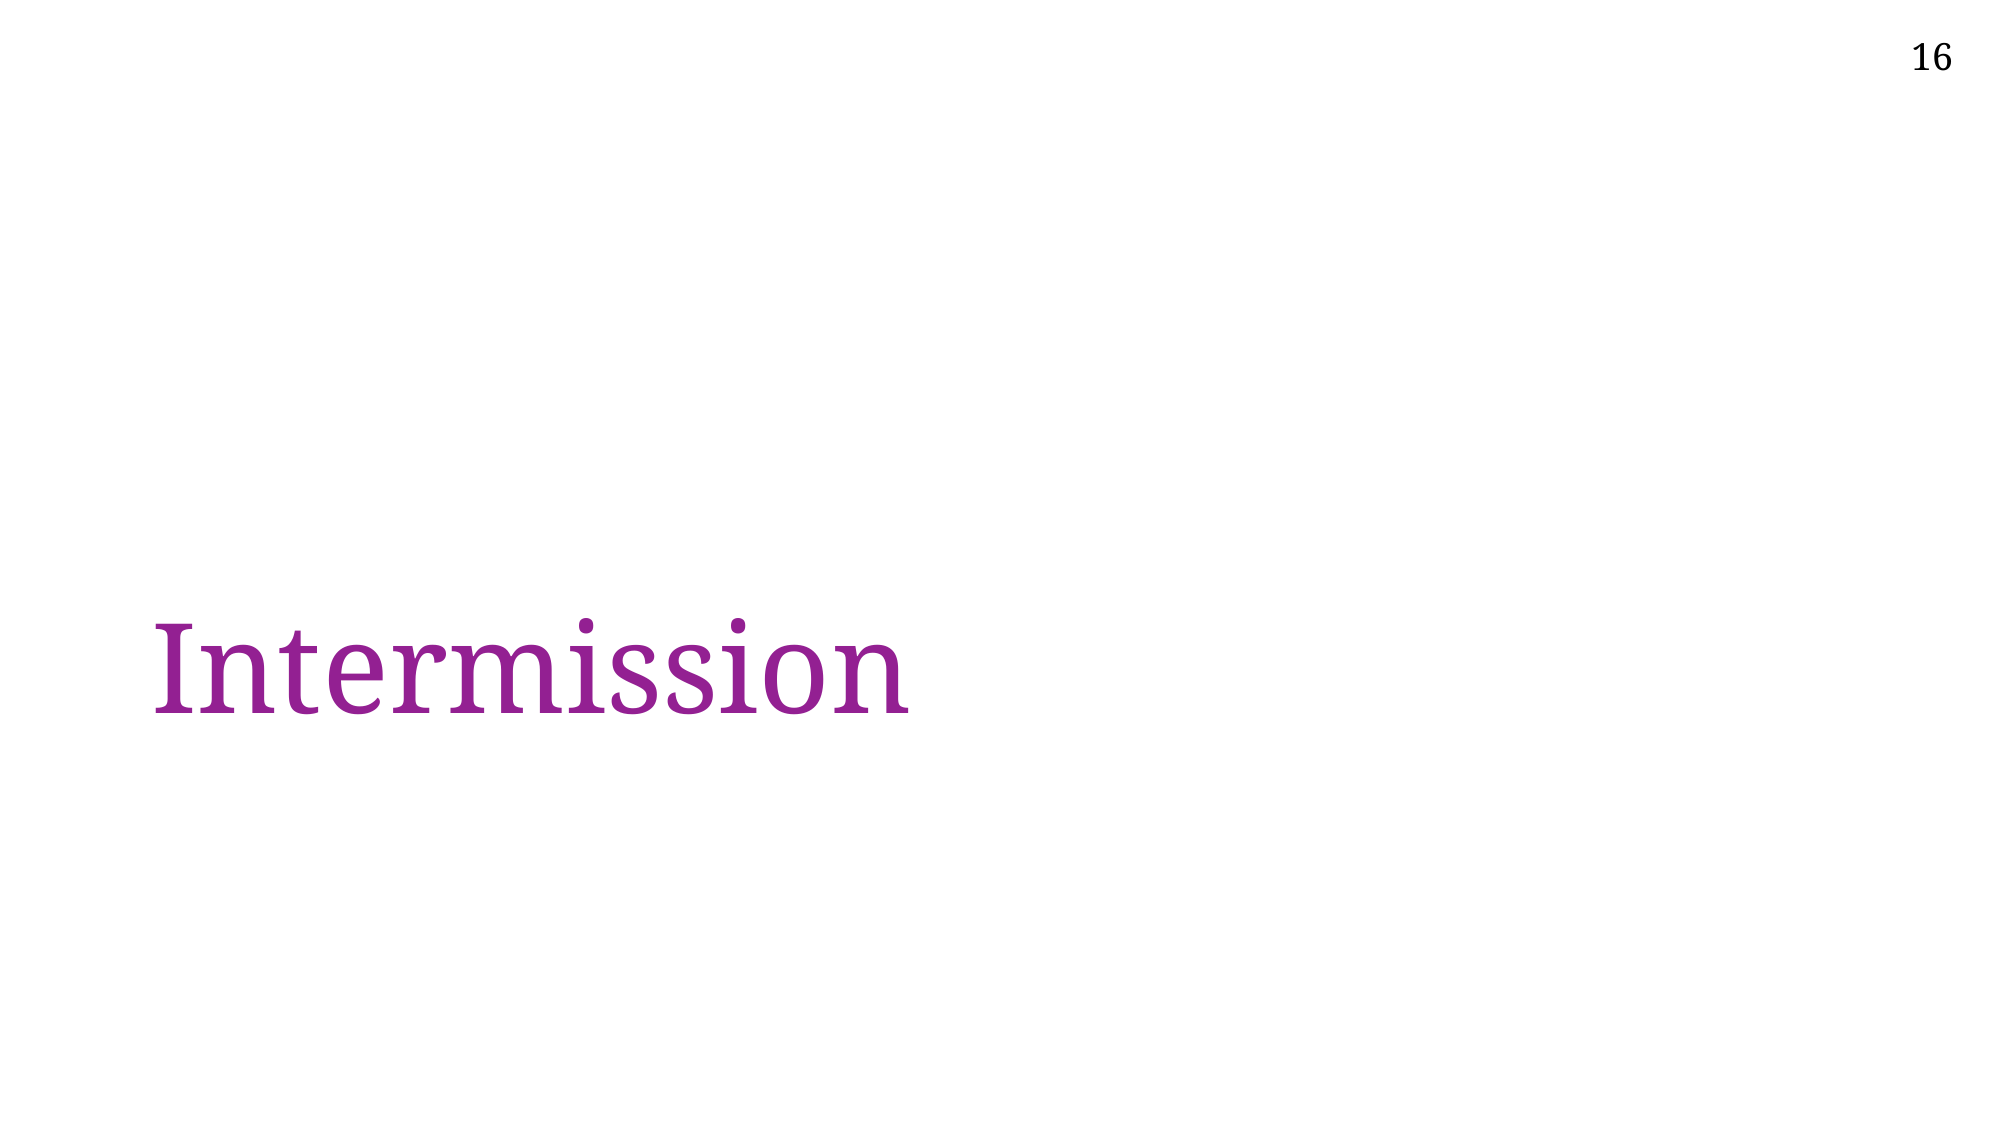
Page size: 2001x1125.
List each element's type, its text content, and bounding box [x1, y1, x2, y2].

title Intermission [136, 280, 1862, 749]
